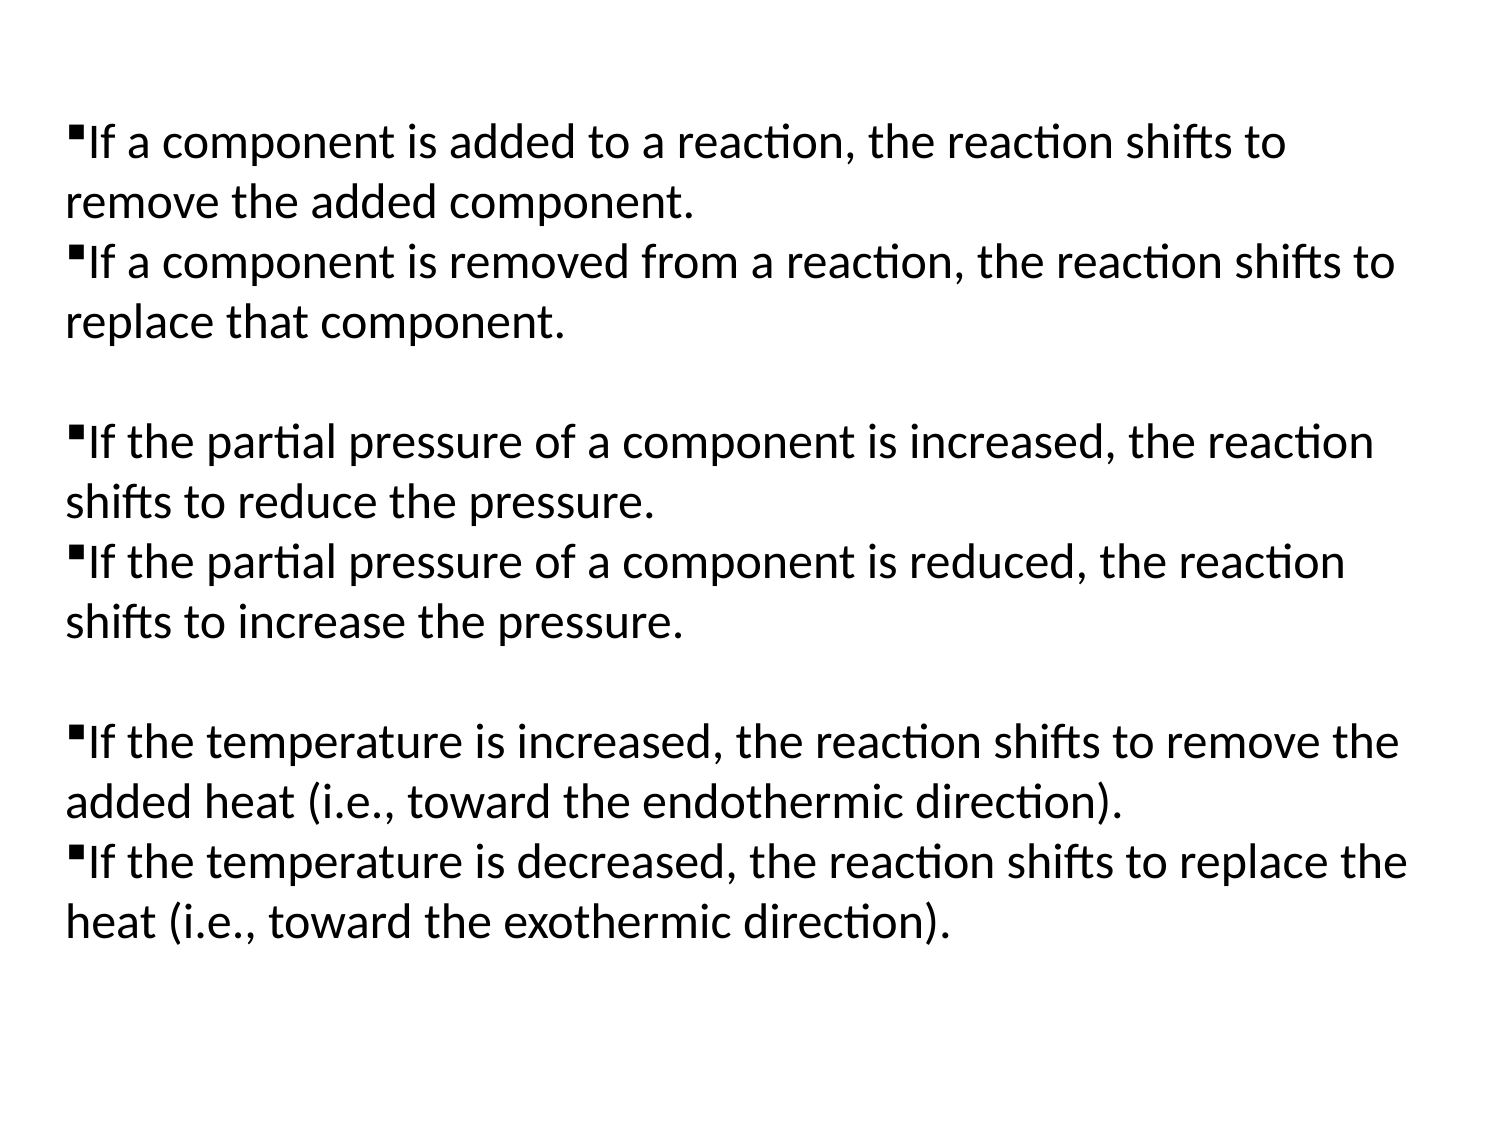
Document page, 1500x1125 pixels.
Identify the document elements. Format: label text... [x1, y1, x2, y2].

text_box If a component is added to a reaction, the reaction shifts to remove the added component. If a component is removed from a reaction, the reaction shifts to replace that component. If the partial pressure of a component is increased, the reaction shifts to reduce the pressure. If the partial pressure of a component is reduced, the reaction shifts to increase the pressure. If the temperature is increased, the reaction shifts to remove the added heat (i.e., toward the endothermic direction). If the temperature is decreased, the reaction shifts to replace the heat (i.e., toward the exothermic direction). [50, 101, 1438, 1047]
